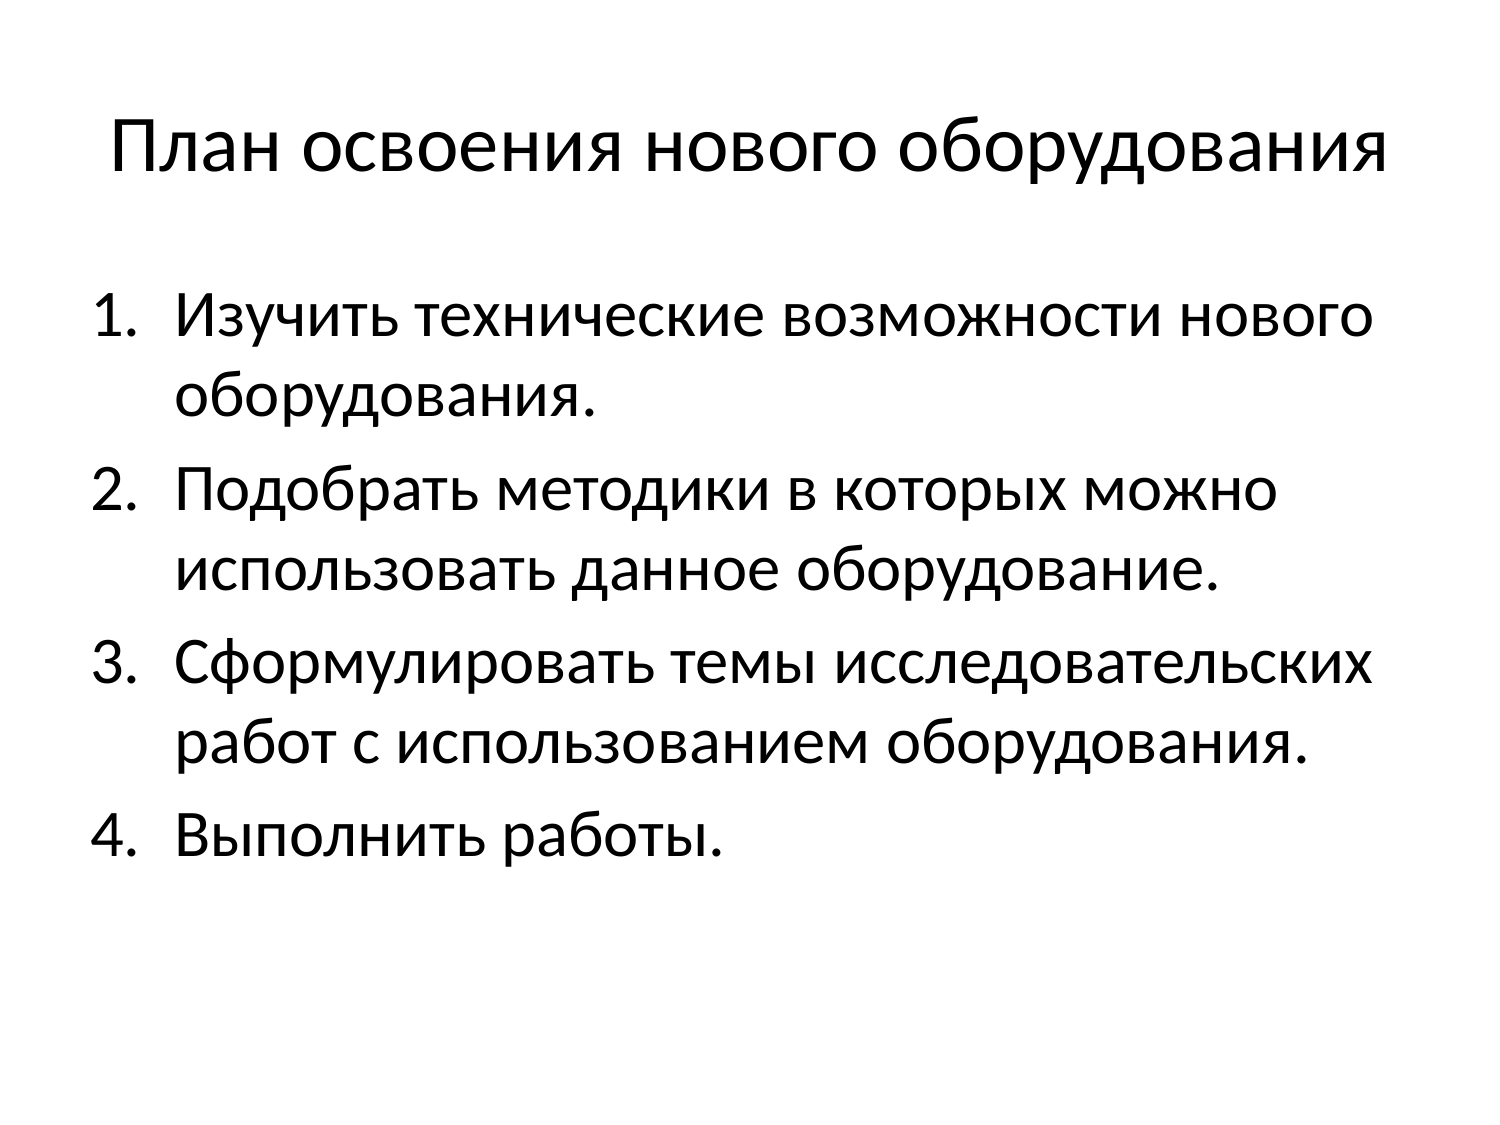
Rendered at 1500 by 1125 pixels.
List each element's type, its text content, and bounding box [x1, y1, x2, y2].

list Изучить технические возможности нового оборудования. Подобрать методики в которых можно использовать данное оборудование. Сформулировать темы исследовательских работ с использованием оборудования. Выполнить работы. [75, 262, 1425, 1005]
title План освоения нового оборудования [75, 45, 1425, 233]
